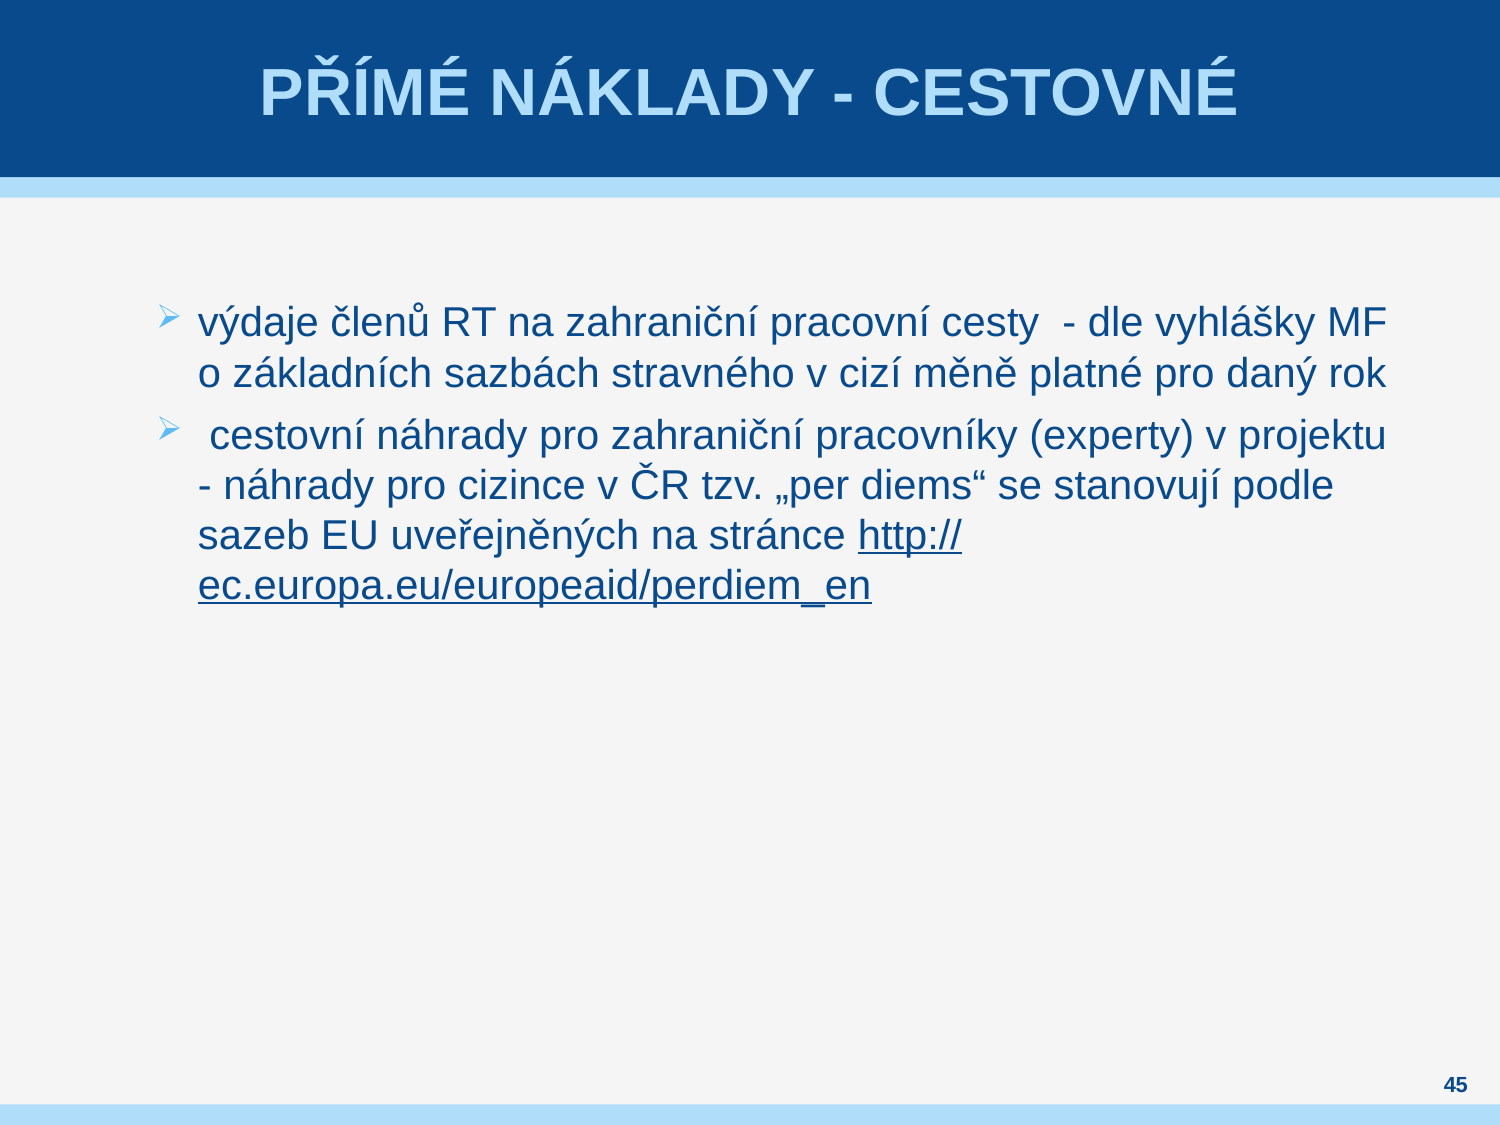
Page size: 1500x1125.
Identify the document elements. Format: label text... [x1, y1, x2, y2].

title Přímé náklady - Cestovné [59, 0, 1441, 178]
slide_number 45 [1417, 1068, 1495, 1099]
list výdaje členů RT na zahraniční pracovní cesty - dle vyhlášky MF o základních sazbách stravného v cizí měně platné pro daný rok cestovní náhrady pro zahraniční pracovníky (experty) v projektu - náhrady pro cizince v ČR tzv. „per diems“ se stanovují podle sazeb EU uveřejněných na stránce http://ec.europa.eu/europeaid/perdiem_en [88, 295, 1412, 1004]
